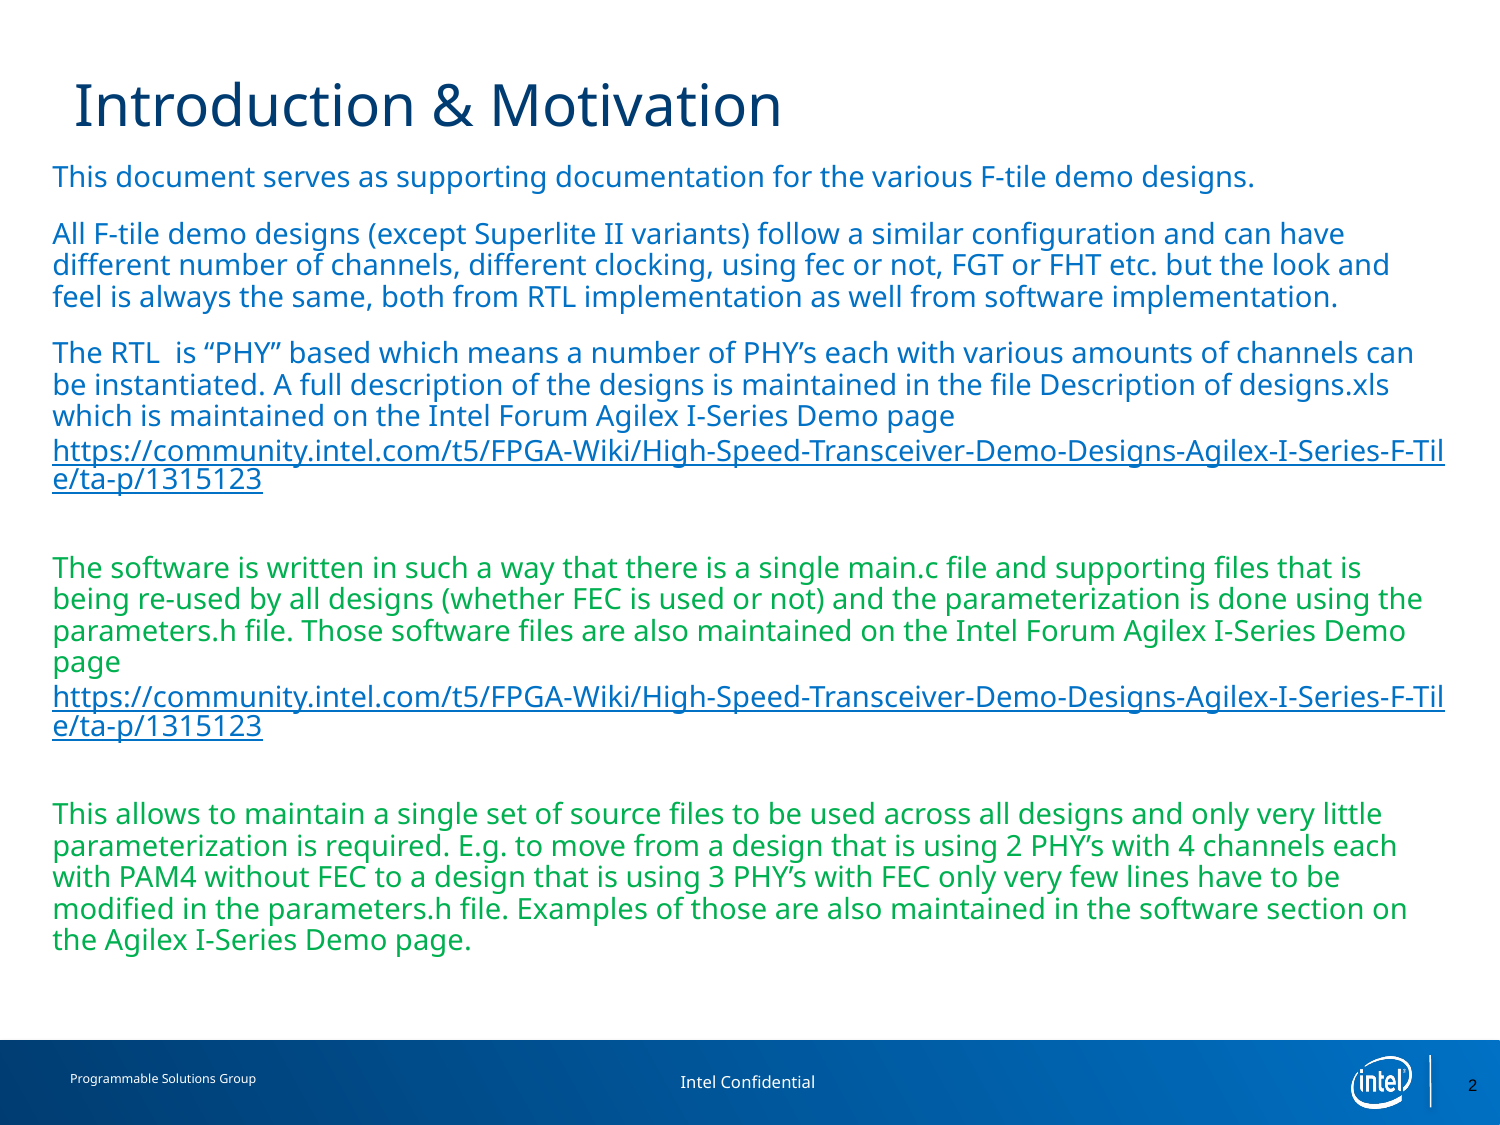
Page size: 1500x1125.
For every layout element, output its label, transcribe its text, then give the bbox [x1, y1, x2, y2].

title Introduction & Motivation [74, 67, 1425, 162]
list This document serves as supporting documentation for the various F-tile demo designs. All F-tile demo designs (except Superlite II variants) follow a similar configuration and can have different number of channels, different clocking, using fec or not, FGT or FHT etc. but the look and feel is always the same, both from RTL implementation as well from software implementation. The RTL is “PHY” based which means a number of PHY’s each with various amounts of channels can be instantiated. A full description of the designs is maintained in the file Description of designs.xls which is maintained on the Intel Forum Agilex I-Series Demo page https://community.intel.com/t5/FPGA-Wiki/High-Speed-Transceiver-Demo-Designs-Agilex-I-Series-F-Tile/ta-p/1315123 The software is written in such a way that there is a single main.c file and supporting files that is being re-used by all designs (whether FEC is used or not) and the parameterization is done using the parameters.h file. Those software files are also maintained on the Intel Forum Agilex I-Series Demo page https://community.intel.com/t5/FPGA-Wiki/High-Speed-Transceiver-Demo-Designs-Agilex-I-Series-F-Tile/ta-p/1315123 This allows to maintain a single set of source files to be used across all designs and only very little parameterization is required. E.g. to move from a design that is using 2 PHY’s with 4 channels each with PAM4 without FEC to a design that is using 3 PHY’s with FEC only very few lines have to be modified in the parameters.h file. Examples of those are also maintained in the software section on the Agilex I-Series Demo page. [52, 162, 1448, 988]
slide_number 2 [1127, 1055, 1478, 1116]
